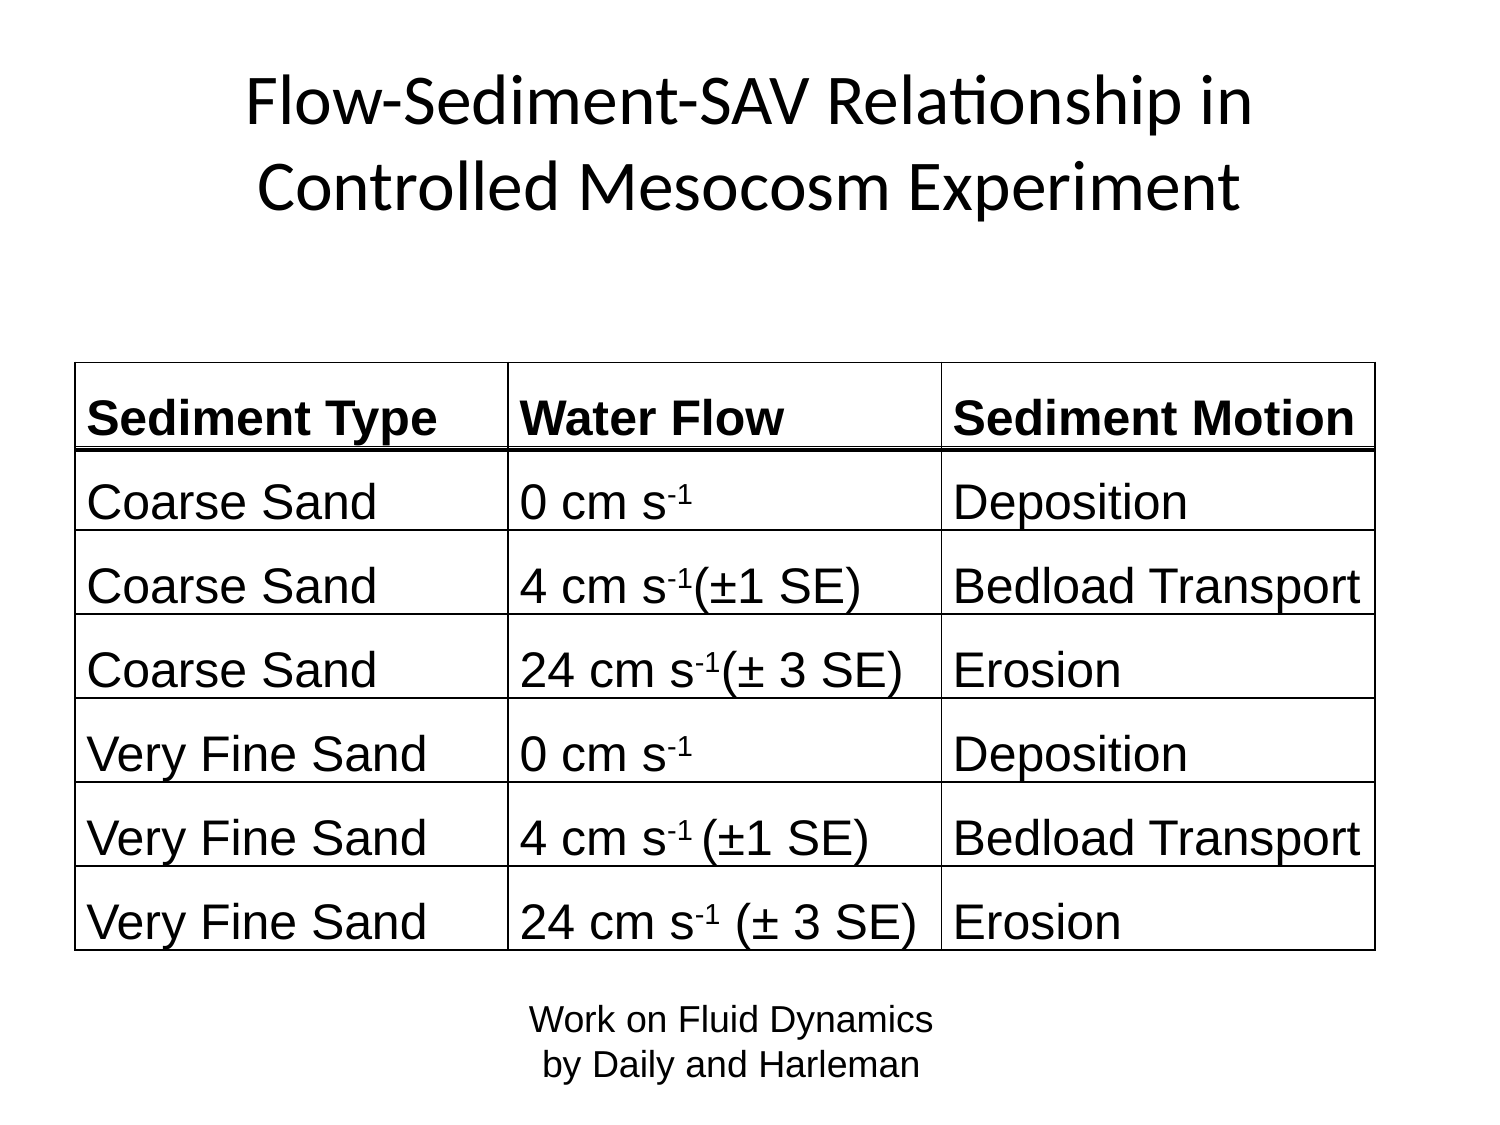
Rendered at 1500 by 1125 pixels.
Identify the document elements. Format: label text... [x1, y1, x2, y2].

table_cell Coarse Sand [76, 531, 507, 613]
table_cell Very Fine Sand [76, 867, 507, 949]
table_header Sediment Motion [942, 363, 1374, 446]
title Flow-Sediment-SAV Relationship in Controlled Mesocosm Experiment [75, 45, 1425, 233]
table_cell Very Fine Sand [76, 699, 507, 781]
text_box Work on Fluid Dynamics by Daily and Harleman [512, 987, 950, 1093]
table_cell Bedload Transport [942, 783, 1374, 865]
table_cell 4 cm s-1 (±1 SE) [509, 783, 941, 865]
table_cell Erosion [942, 867, 1374, 949]
table_cell Bedload Transport [942, 531, 1374, 613]
table_cell 0 cm s-1 [509, 459, 941, 529]
table_cell 0 cm s-1 [509, 699, 941, 781]
table_cell Erosion [942, 615, 1374, 697]
table_cell 4 cm s-1(±1 SE) [509, 531, 941, 613]
table_cell Deposition [942, 457, 1374, 529]
table_cell Coarse Sand [76, 458, 507, 529]
table_header Water Flow [509, 363, 941, 446]
table_cell Coarse Sand [76, 615, 507, 697]
table_cell 24 cm s-1 (± 3 SE) [509, 867, 941, 949]
table_cell Deposition [942, 699, 1374, 781]
table_cell 24 cm s-1(± 3 SE) [509, 615, 941, 697]
table_cell Very Fine Sand [76, 783, 507, 865]
table_header Sediment Type [76, 363, 507, 446]
